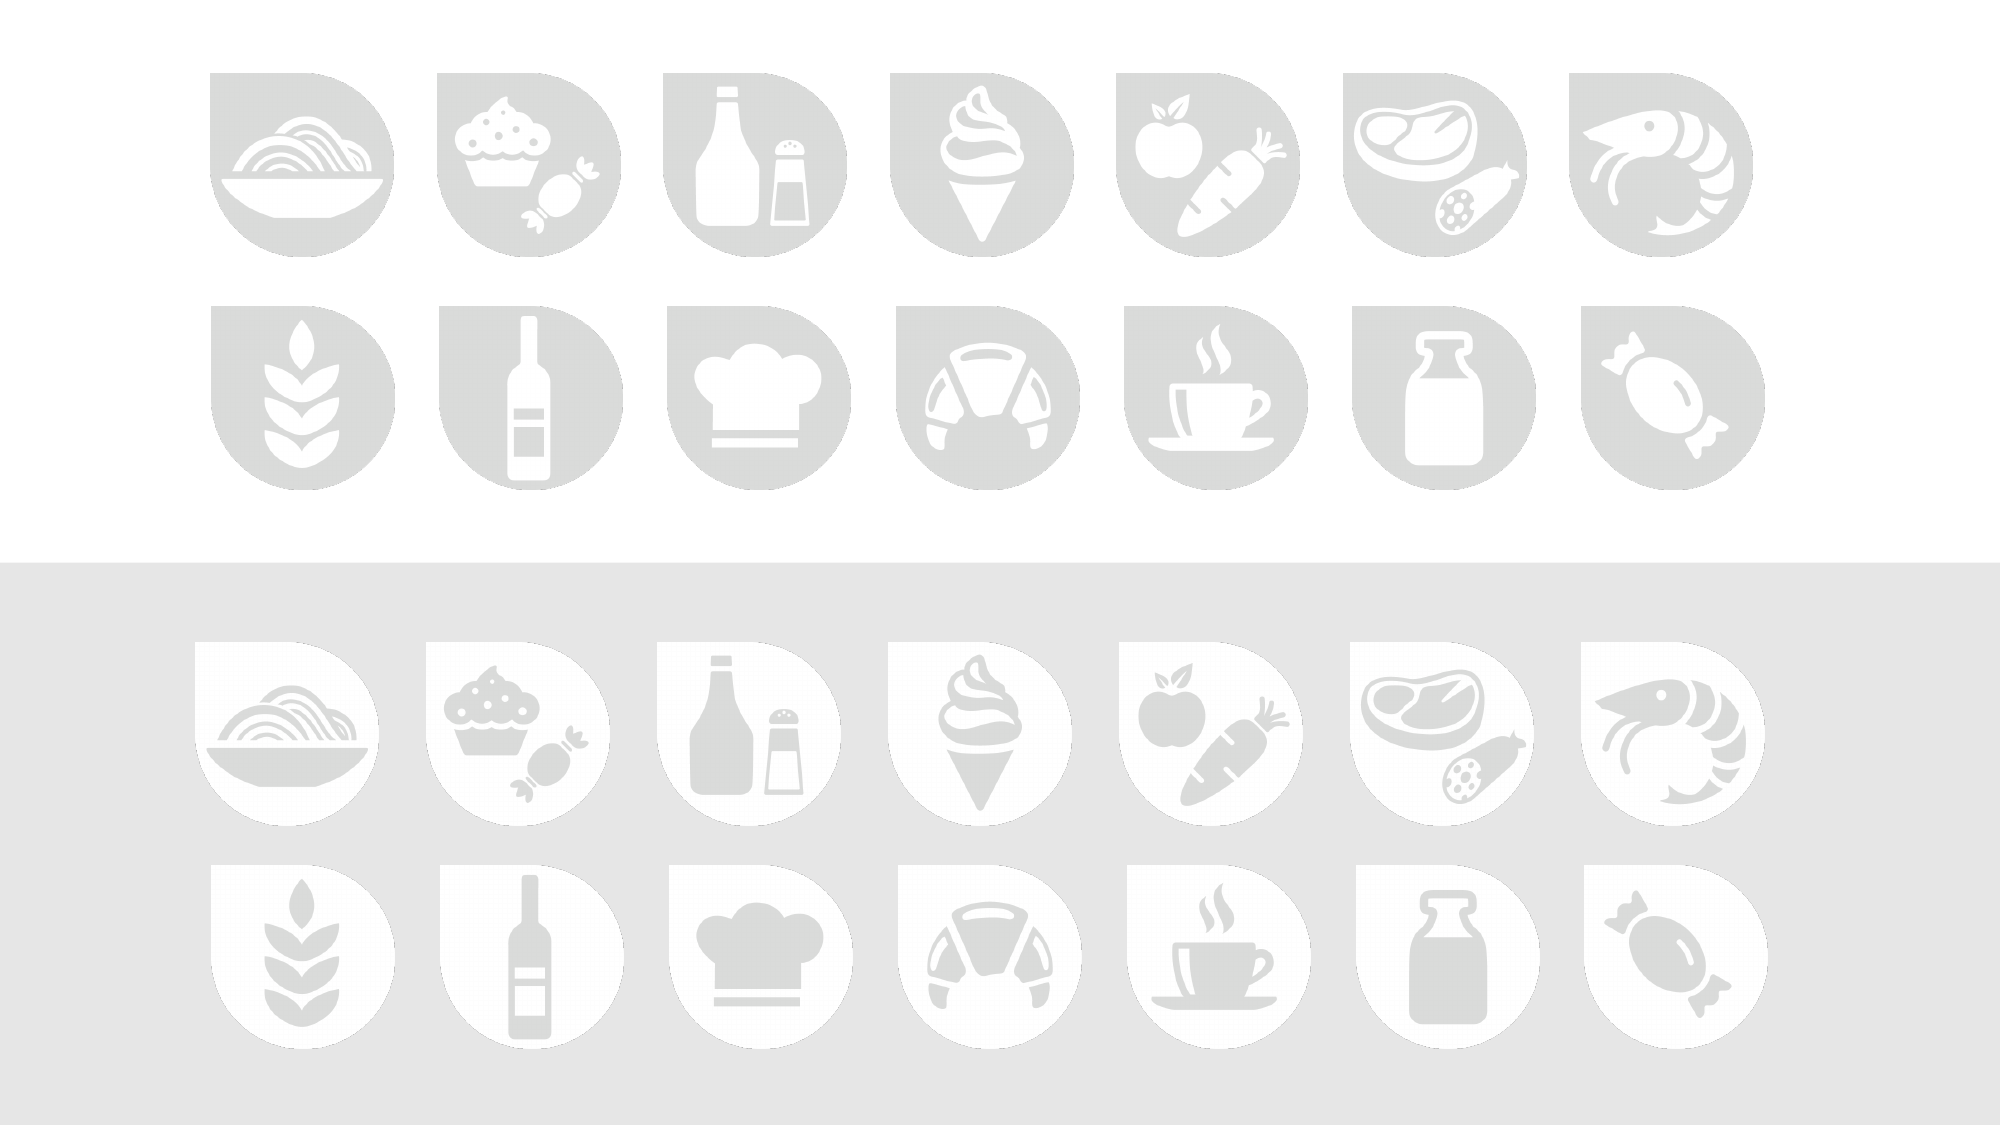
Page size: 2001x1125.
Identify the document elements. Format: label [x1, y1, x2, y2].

picture [1580, 306, 1765, 491]
picture [210, 865, 395, 1050]
picture [1349, 641, 1534, 826]
picture [438, 306, 624, 491]
picture [657, 641, 842, 826]
picture [195, 641, 380, 826]
text_box [0, 561, 2000, 1125]
picture [1584, 865, 1769, 1050]
picture [895, 306, 1080, 491]
picture [210, 306, 395, 491]
picture [887, 641, 1072, 826]
picture [1126, 865, 1311, 1050]
picture [668, 865, 853, 1050]
picture [1580, 641, 1765, 826]
picture [663, 72, 848, 258]
picture [1352, 306, 1537, 491]
picture [439, 865, 624, 1050]
picture [1342, 72, 1527, 258]
picture [1569, 72, 1754, 258]
picture [210, 72, 395, 258]
picture [667, 306, 852, 491]
picture [1123, 306, 1308, 491]
picture [1118, 641, 1303, 826]
picture [426, 641, 611, 826]
picture [897, 865, 1082, 1050]
picture [436, 72, 621, 258]
picture [1355, 865, 1540, 1050]
picture [889, 72, 1074, 258]
picture [1116, 72, 1301, 258]
